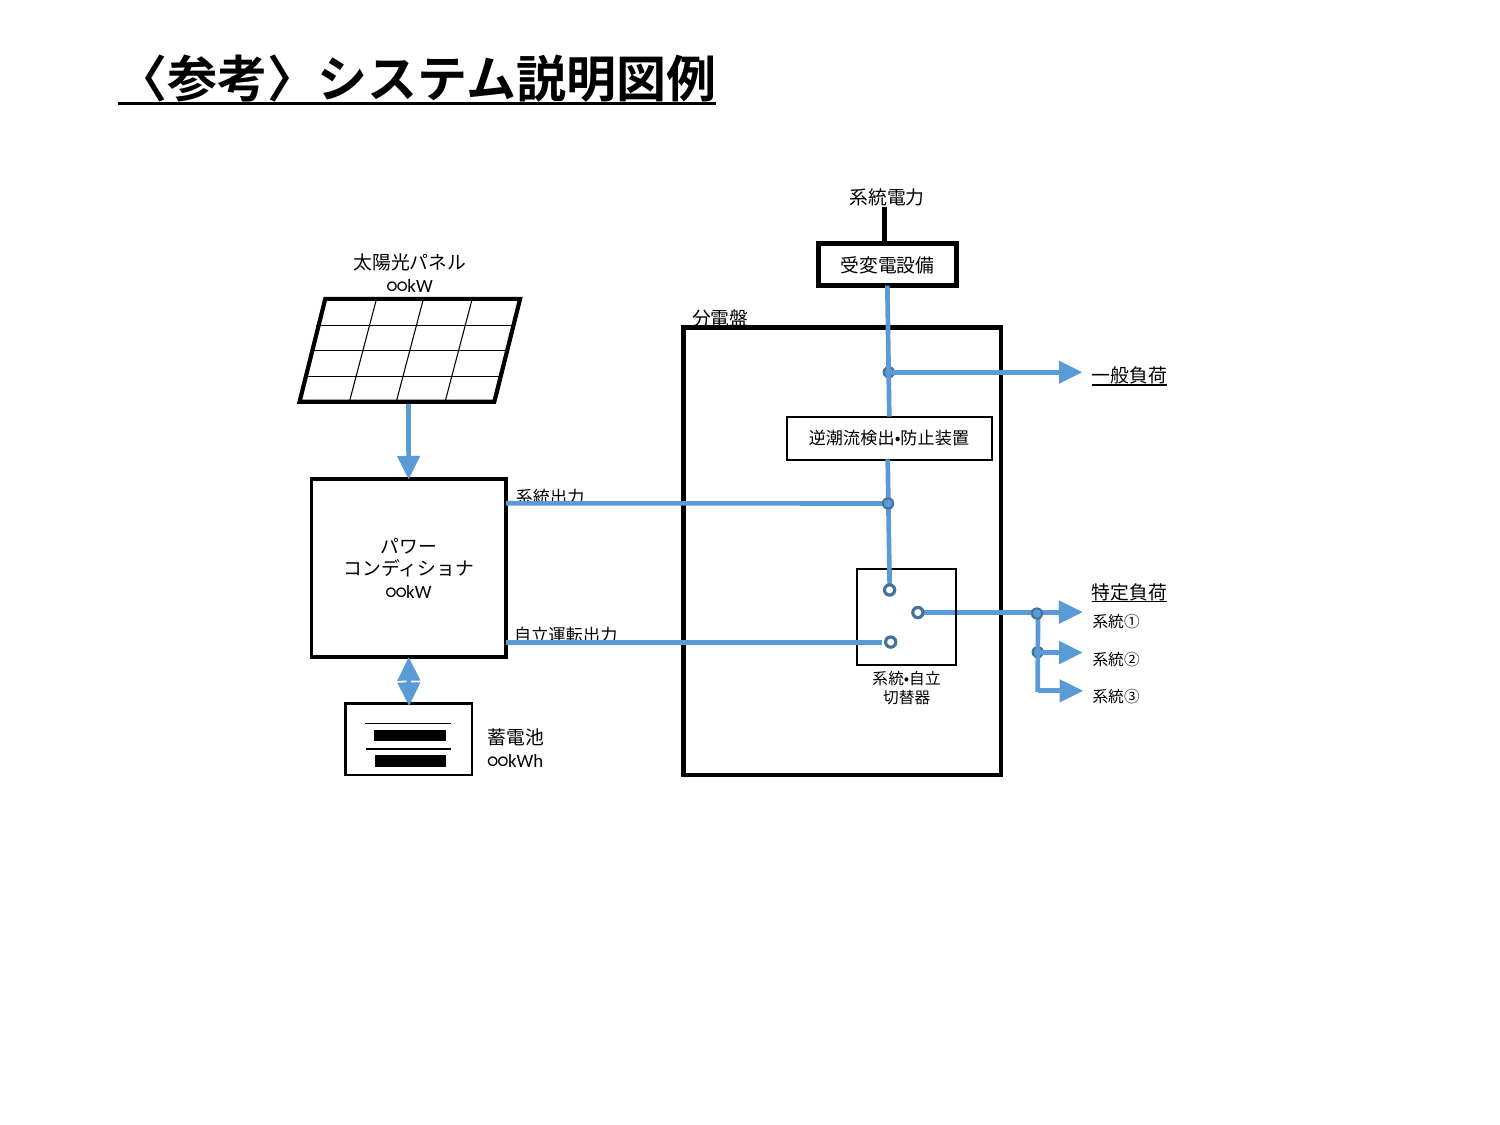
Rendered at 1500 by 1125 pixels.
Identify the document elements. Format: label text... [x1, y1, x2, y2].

text_box [884, 635, 897, 649]
text_box 一般負荷 [1076, 356, 1182, 394]
text_box [683, 327, 886, 501]
text_box 分電盤 [677, 299, 764, 337]
text_box [911, 606, 924, 619]
text_box 特定負荷 [1077, 573, 1182, 611]
text_box [1031, 646, 1035, 658]
text_box 系統① 系統② 系統③ [1077, 604, 1155, 714]
text_box 系統電力 [834, 178, 940, 216]
text_box 自立運転出力 [499, 617, 633, 653]
text_box [890, 497, 895, 510]
text_box 受変電設備 [817, 242, 957, 287]
text_box [891, 375, 1002, 610]
text_box [683, 615, 1002, 776]
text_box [299, 297, 521, 402]
text_box 系統出力 [501, 479, 600, 515]
text_box 蓄電池 ○○kWh [472, 718, 559, 779]
text_box [1031, 607, 1043, 612]
text_box 〈参考〉システム説明図例 [102, 40, 732, 116]
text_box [345, 703, 472, 775]
text_box [856, 568, 957, 666]
text_box パワー コンディショナ ○○kW [310, 478, 507, 658]
text_box [891, 327, 1002, 370]
text_box 逆潮流検出・防止装置 [786, 416, 993, 461]
text_box 系統・自立 切替器 [857, 661, 956, 714]
text_box [1030, 613, 1044, 620]
text_box [882, 366, 886, 378]
text_box [683, 506, 887, 640]
text_box [883, 583, 896, 597]
